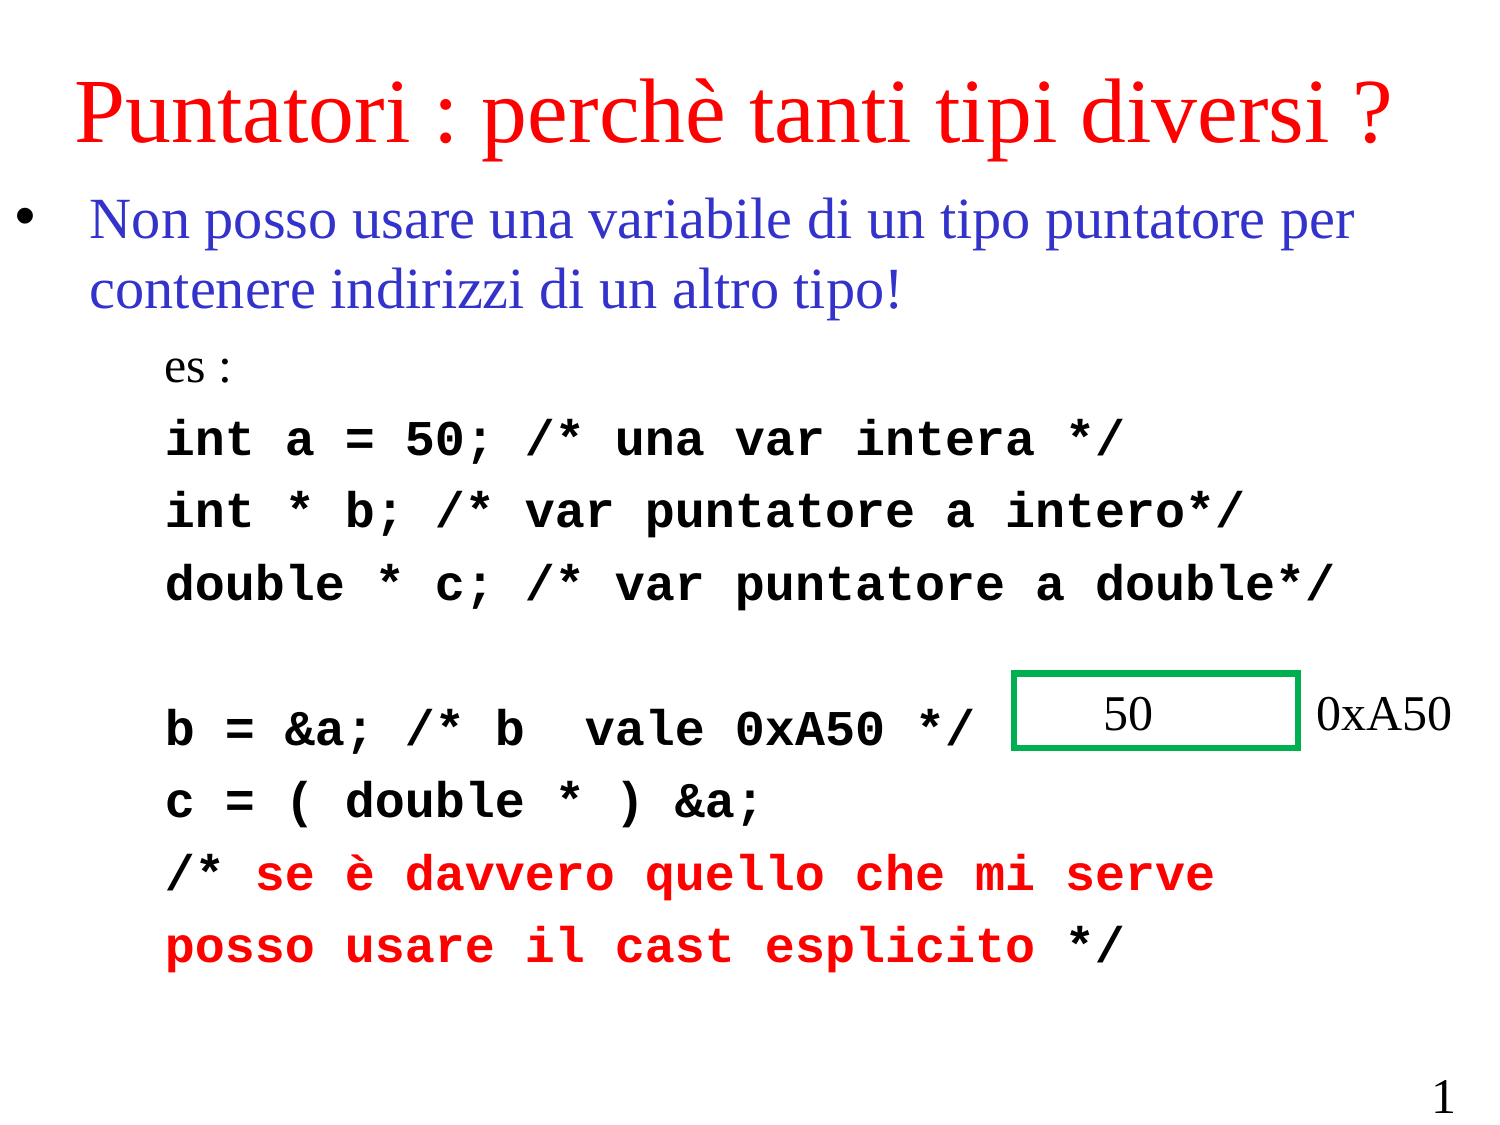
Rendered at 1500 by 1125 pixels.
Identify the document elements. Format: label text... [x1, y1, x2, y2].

text_box 50 5 [1014, 673, 1299, 749]
list Non posso usare una variabile di un tipo puntatore per contenere indirizzi di un altro tipo! es : int a = 50; /* una var intera */ int * b; /* var puntatore a intero*/ double * c; /* var puntatore a double*/ b = &a; /* b vale 0xA50 */ c = ( double * ) &a; /* se è davvero quello che mi serve posso usare il cast esplicito */ [0, 172, 1500, 1011]
text_box 0xA50 [1301, 673, 1475, 750]
slide_number 13 [1416, 1056, 1486, 1123]
title Puntatori : perchè tanti tipi diversi ? [0, 0, 1471, 172]
